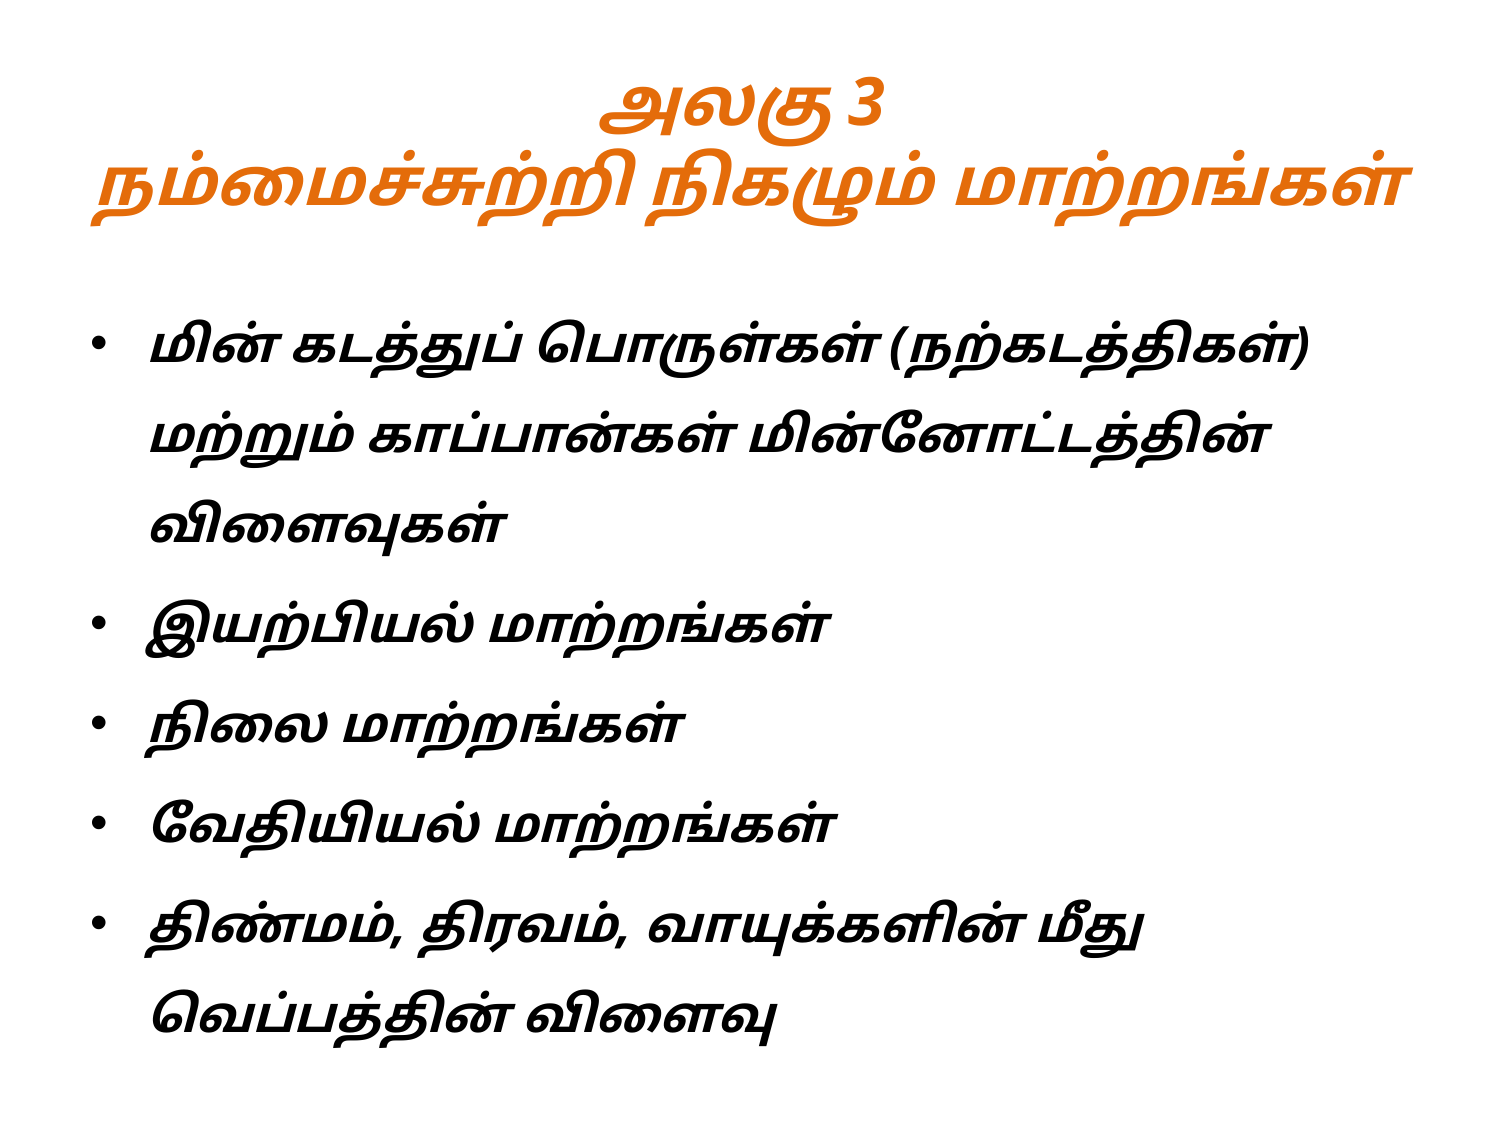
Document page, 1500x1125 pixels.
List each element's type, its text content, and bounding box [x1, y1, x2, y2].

list மின் கடத்துப் பொருள்கள் (நற்கடத்திகள்) மற்றும் காப்பான்கள் மின்னோட்டத்தின் விளைவுகள் இயற்பியல் மாற்றங்கள் நிலை மாற்றங்கள் வேதியியல் மாற்றங்கள் திண்மம், திரவம், வாயுக்களின் மீது வெப்பத்தின் விளைவு [75, 275, 1425, 1005]
title அலகு 3 நம்மைச்சுற்றி நிகழும் மாற்றங்கள் [75, 45, 1425, 233]
